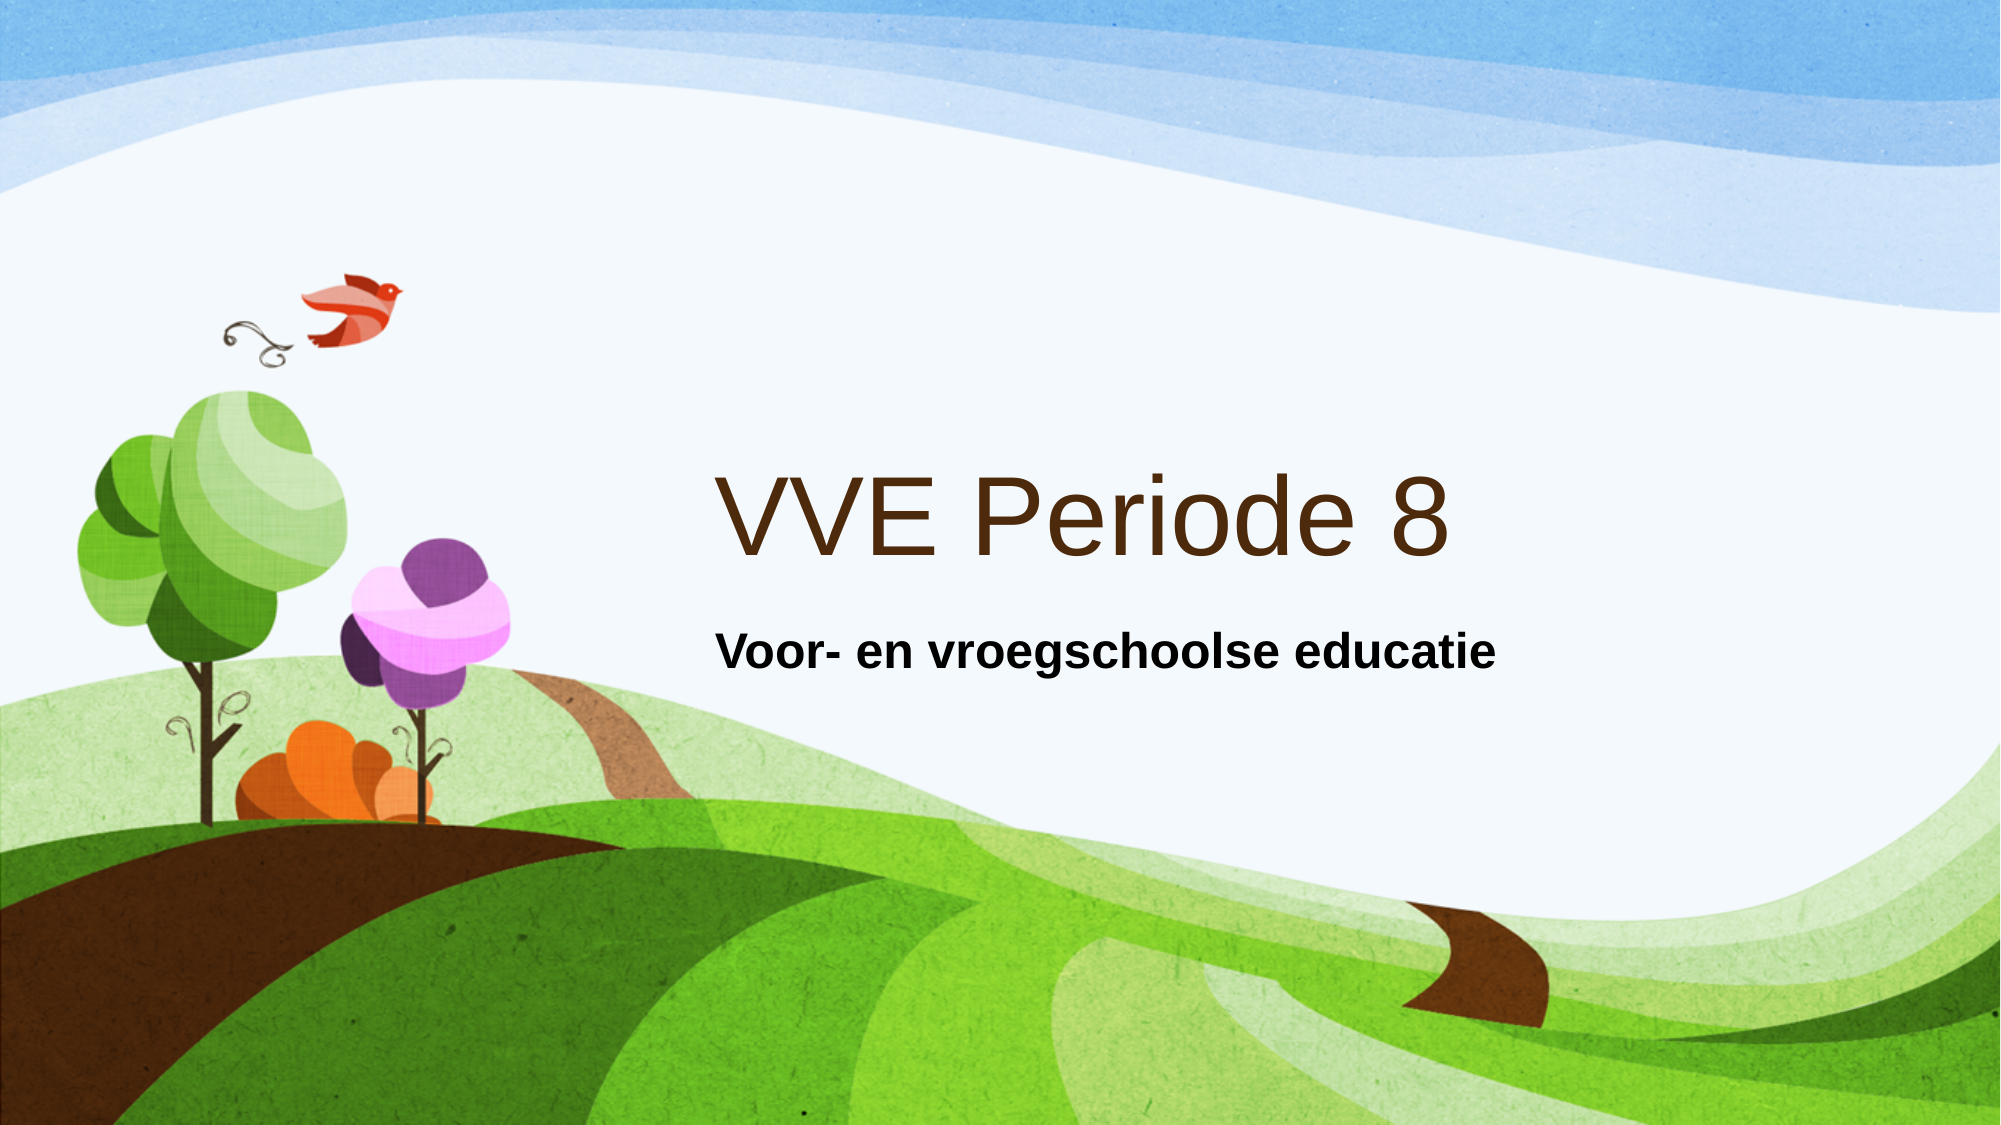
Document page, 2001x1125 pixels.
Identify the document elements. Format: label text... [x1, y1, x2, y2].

subtitle Voor- en vroegschoolse educatie [699, 610, 1825, 761]
picture [0, 0, 2001, 1125]
title VVE Periode 8 [699, 175, 1825, 588]
